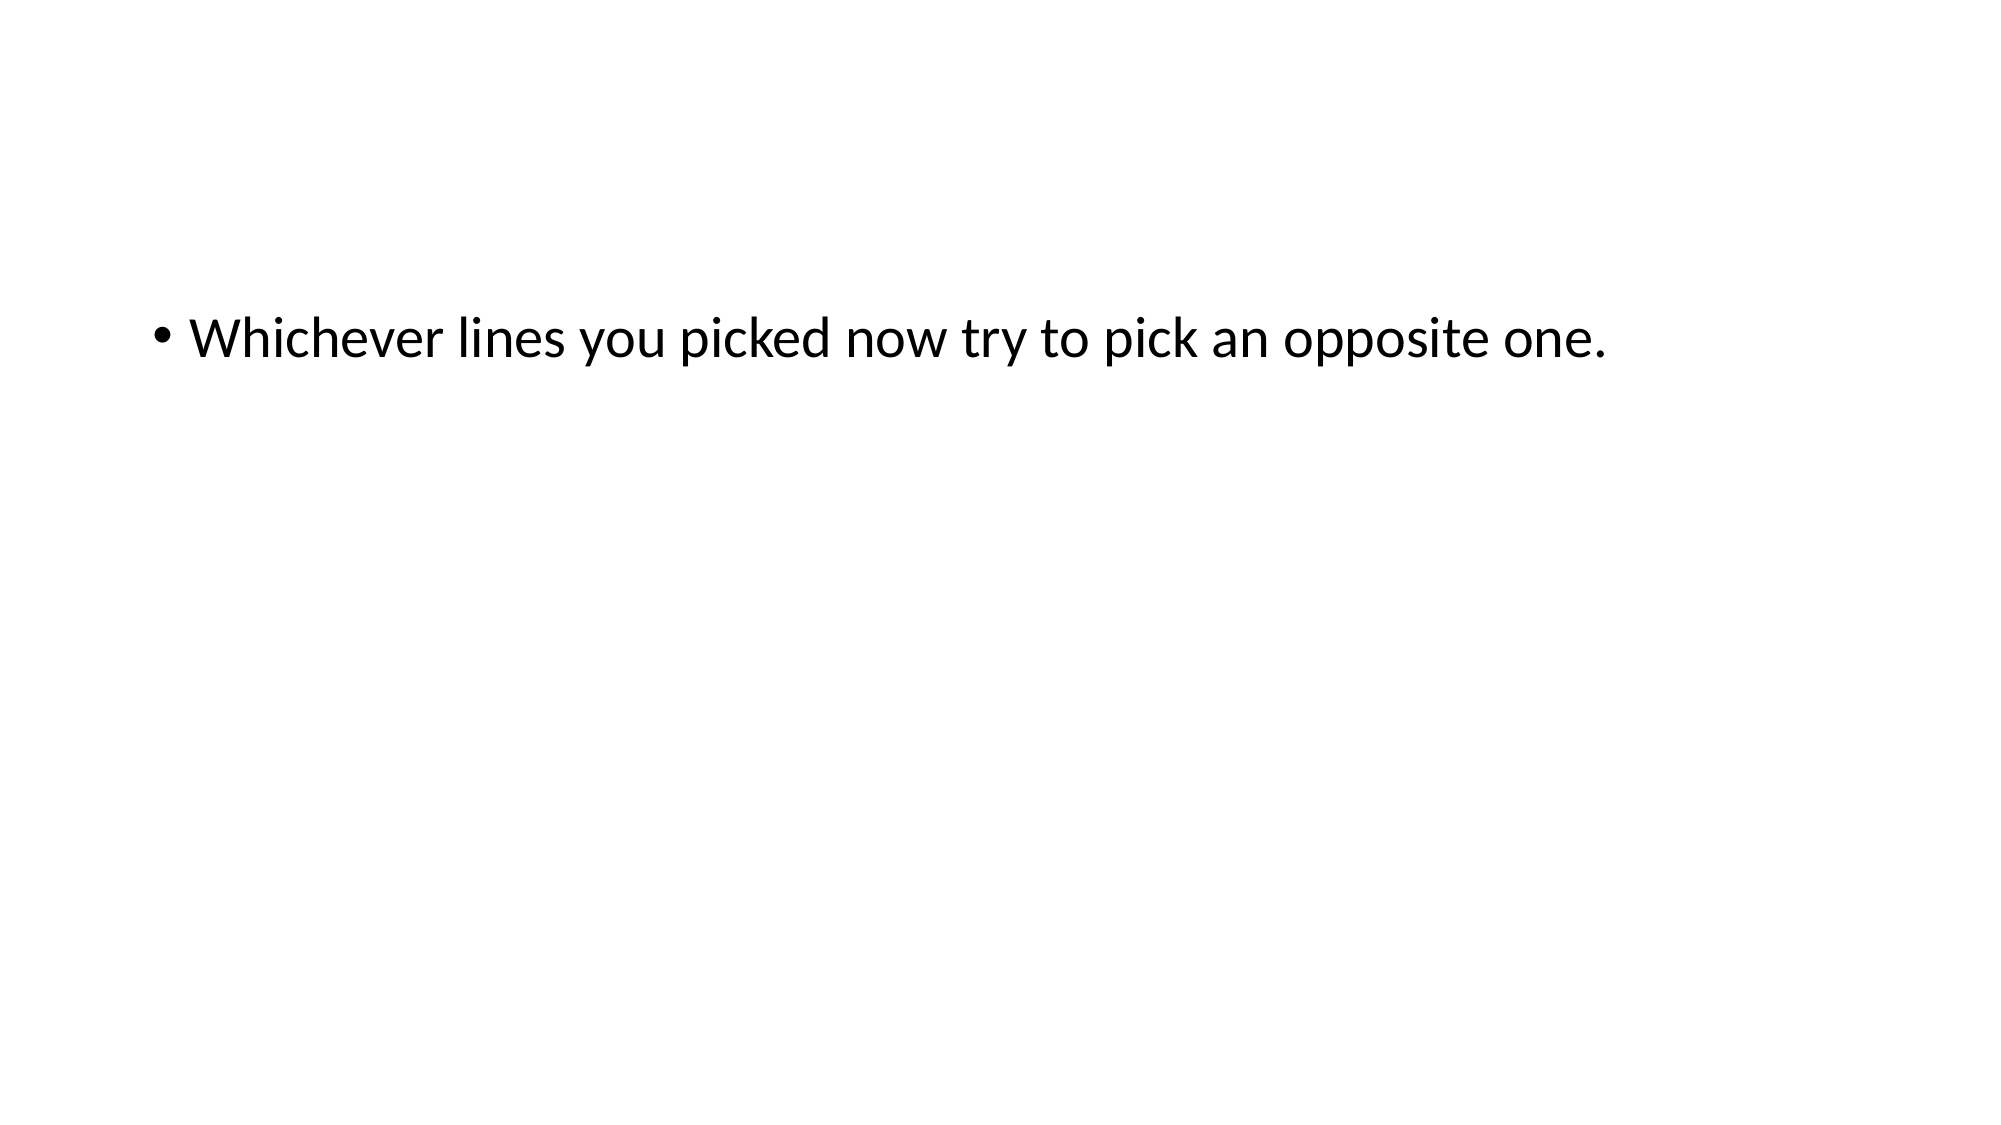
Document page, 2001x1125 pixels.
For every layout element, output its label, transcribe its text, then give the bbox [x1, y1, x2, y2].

list Whichever lines you picked now try to pick an opposite one. [137, 299, 1863, 1014]
